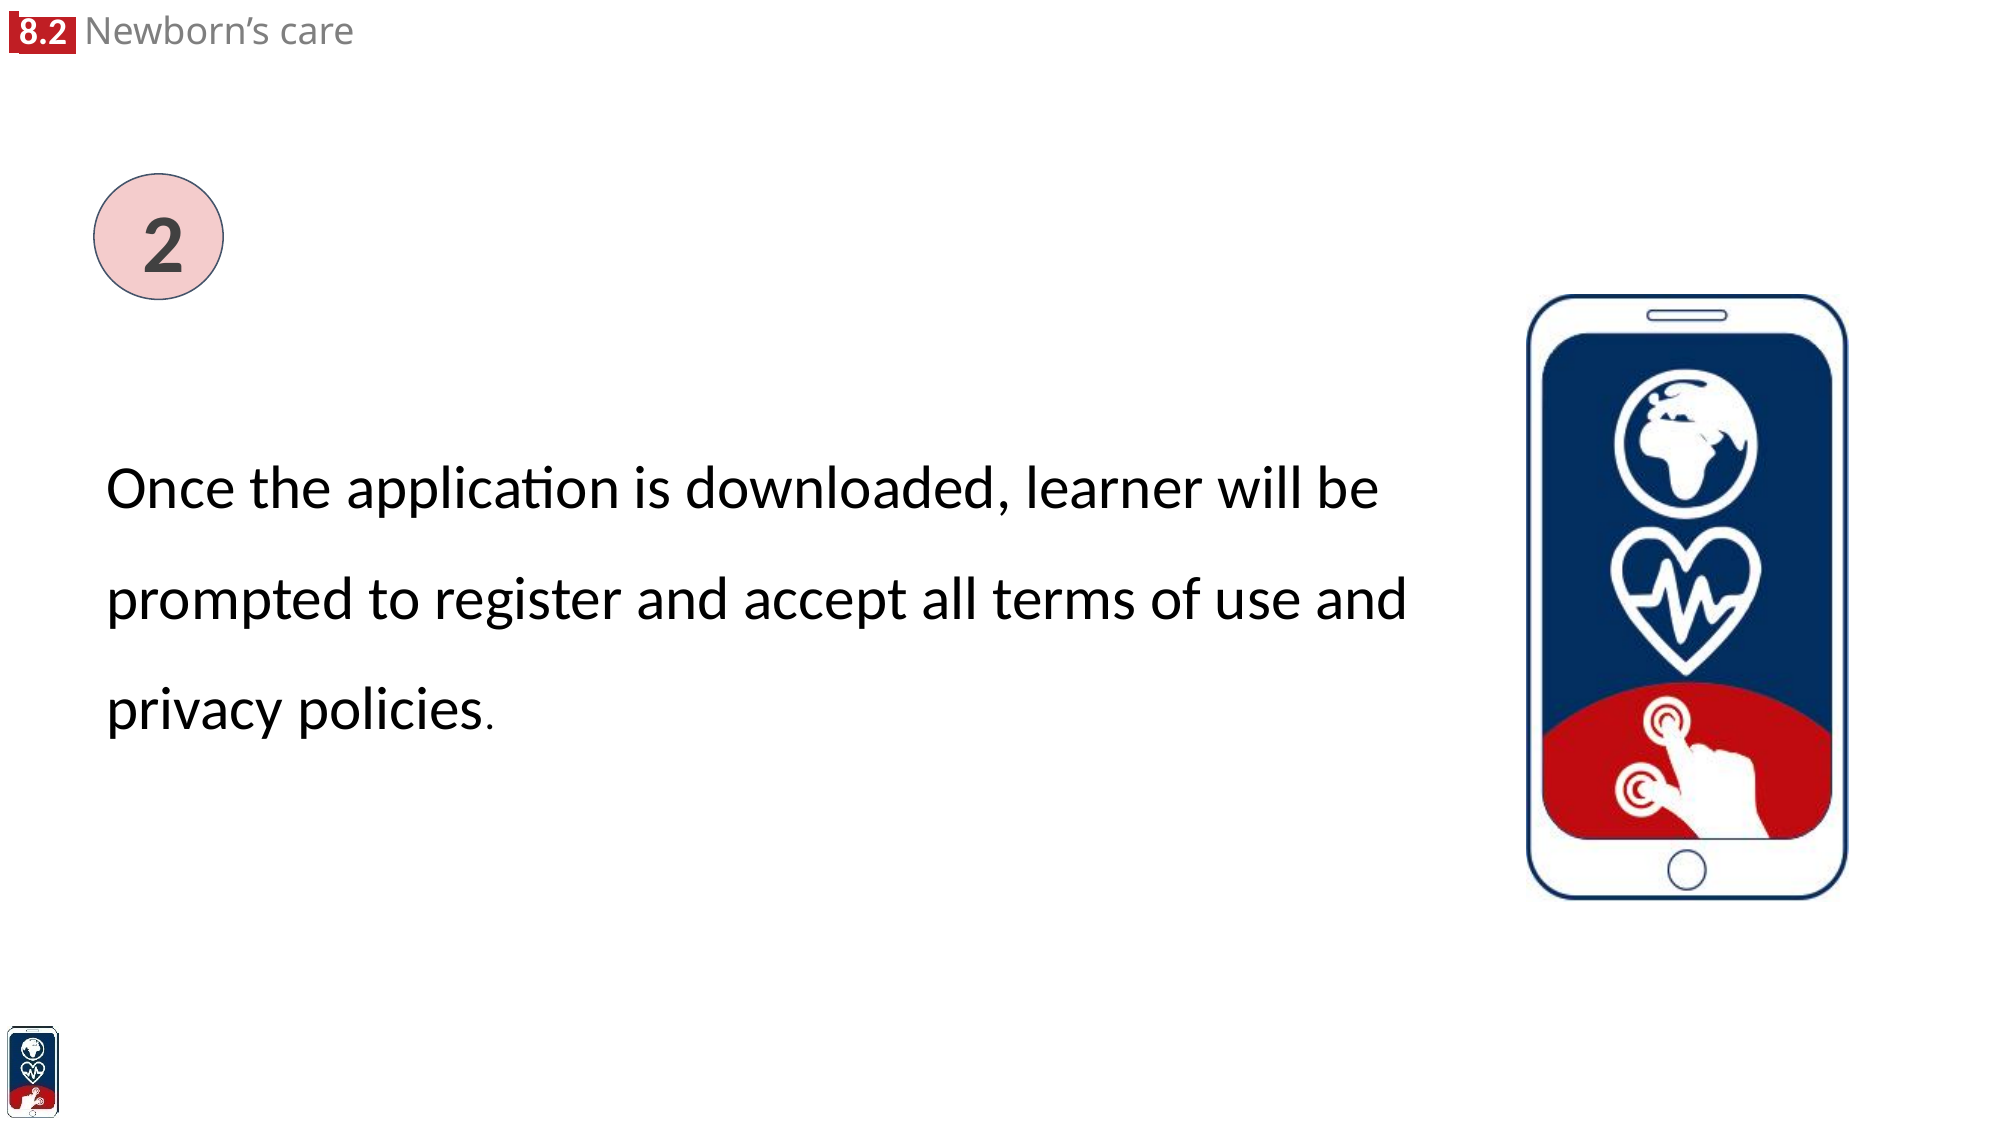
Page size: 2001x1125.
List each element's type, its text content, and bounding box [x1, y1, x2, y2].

text_box [93, 181, 127, 292]
list Once the application is downloaded, learner will be prompted to register and accept all terms of use and privacy policies. [91, 403, 1503, 1051]
text_box 2 [127, 173, 236, 304]
picture [1526, 294, 1849, 902]
picture [7, 1026, 59, 1118]
